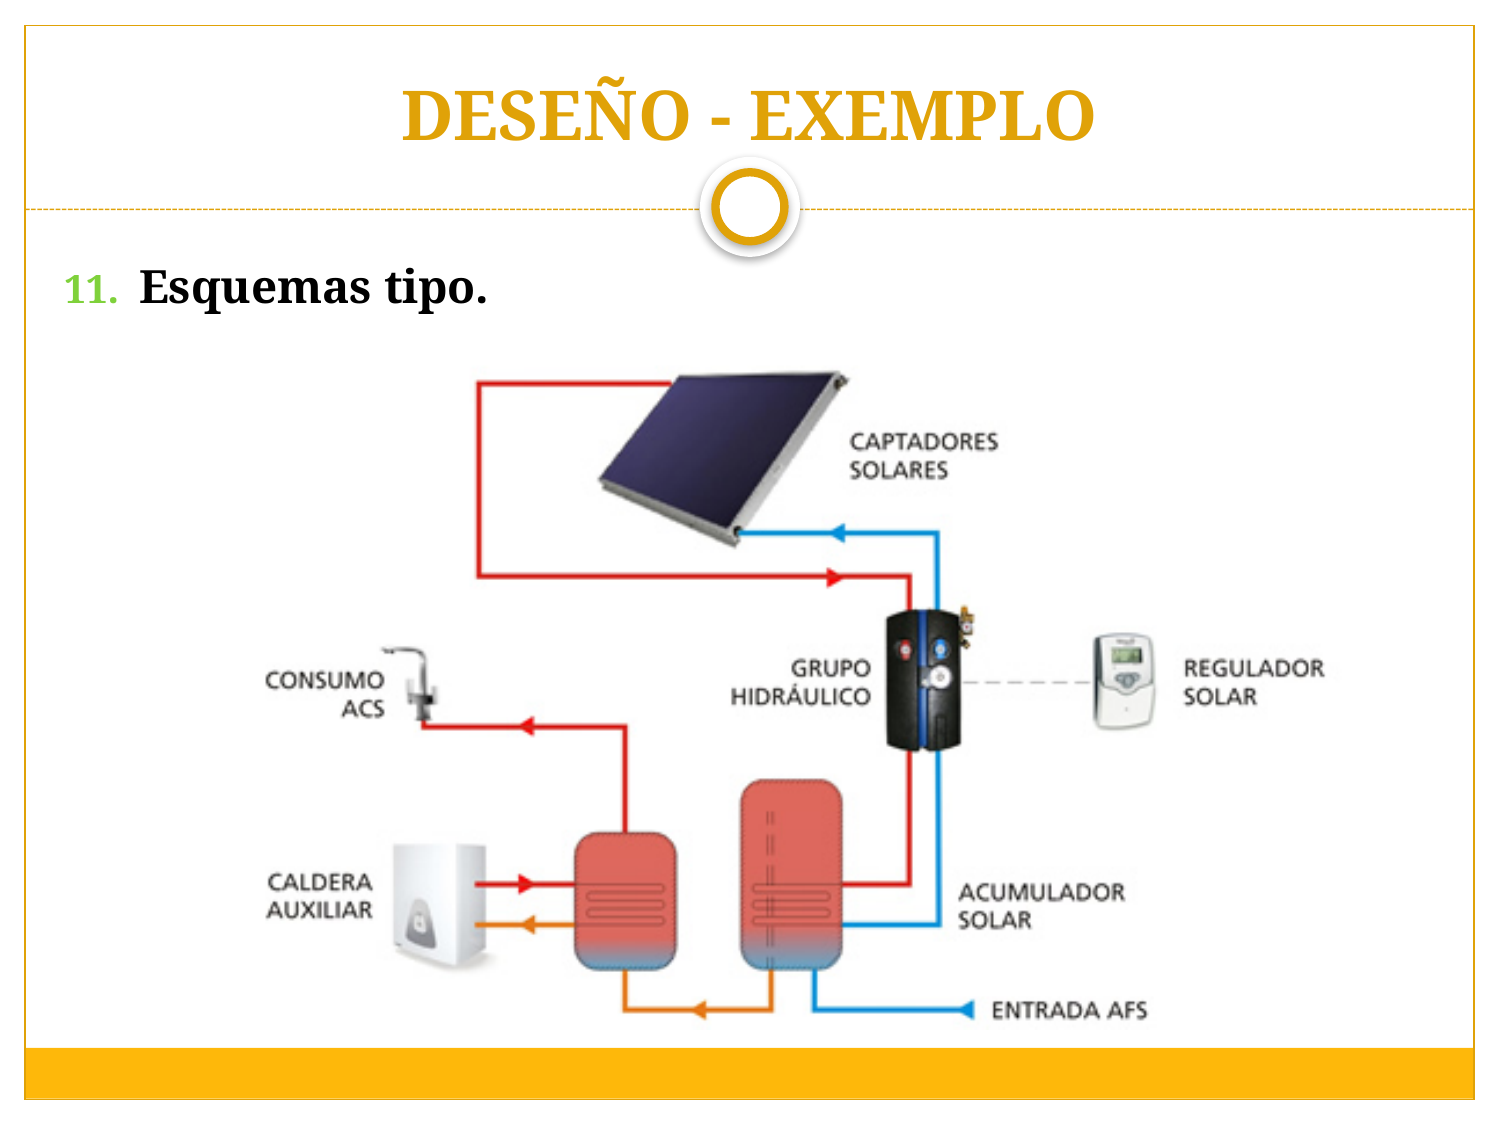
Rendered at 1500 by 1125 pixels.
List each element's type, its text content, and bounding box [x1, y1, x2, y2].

title DESEÑO - EXEMPLO [49, 37, 1450, 162]
list Esquemas tipo. [49, 250, 1445, 1001]
picture [218, 355, 1353, 1030]
